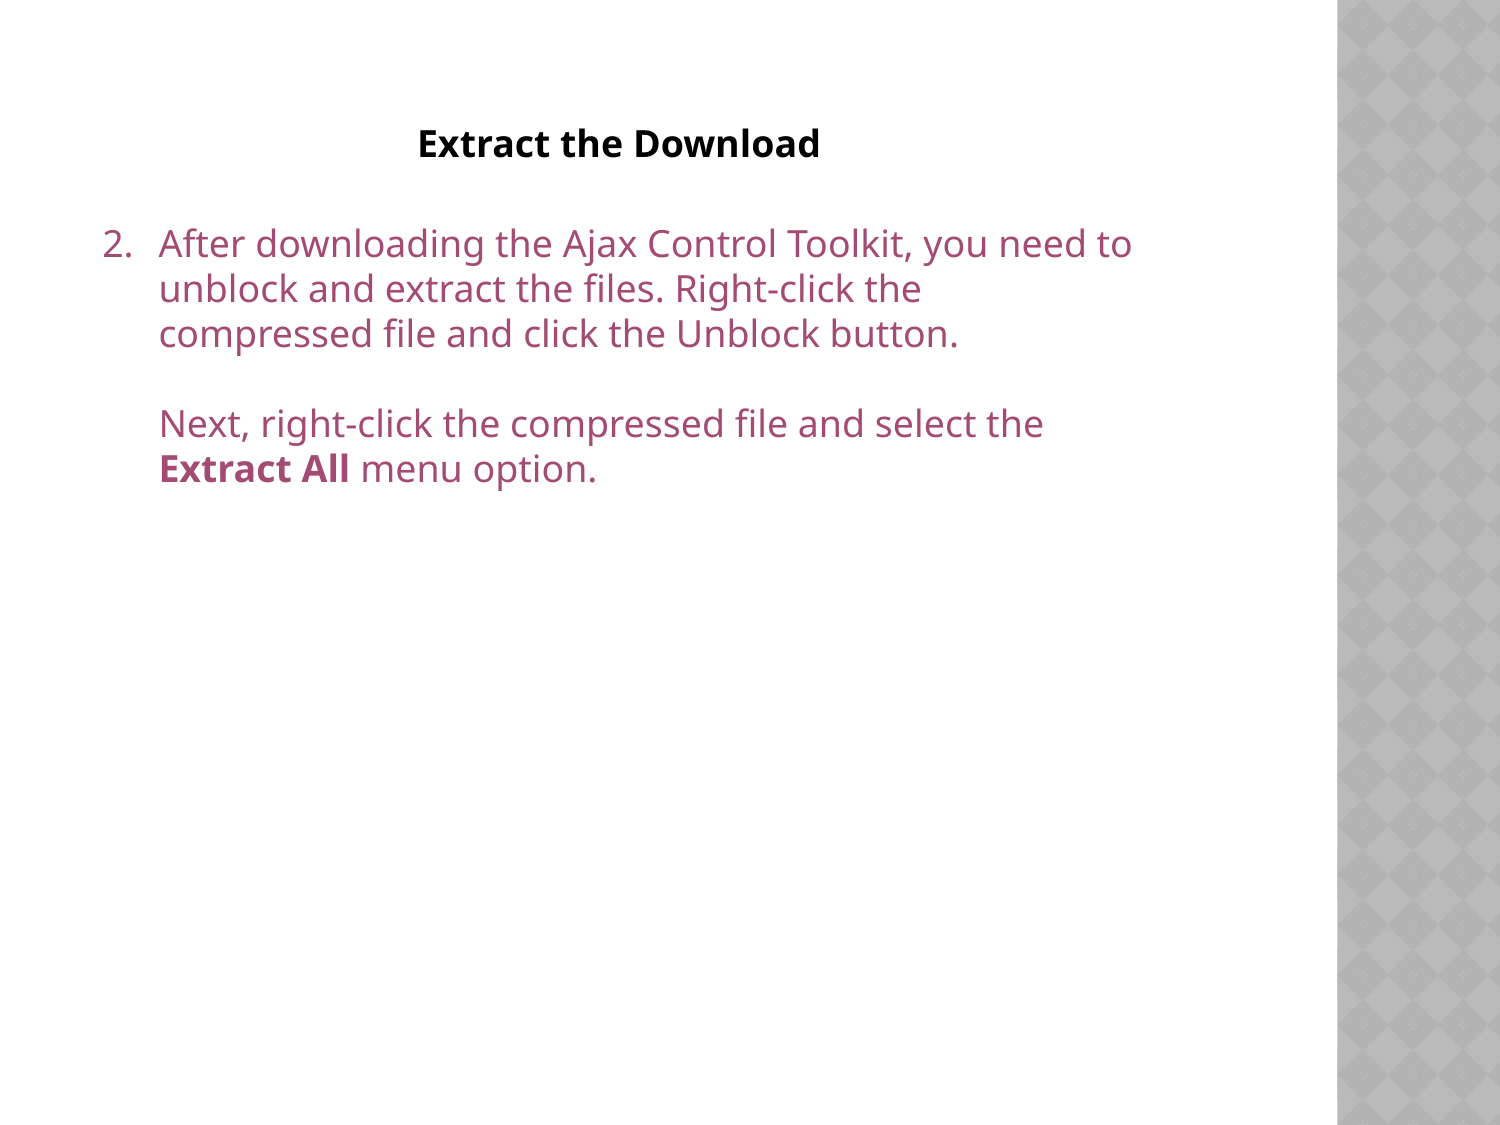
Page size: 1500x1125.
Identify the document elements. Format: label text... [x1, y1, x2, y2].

text_box Extract the Download [402, 112, 847, 173]
text_box After downloading the Ajax Control Toolkit, you need to unblock and extract the files. Right-click the compressed file and click the Unblock button. Next, right-click the compressed file and select the Extract All menu option. [87, 212, 1150, 543]
